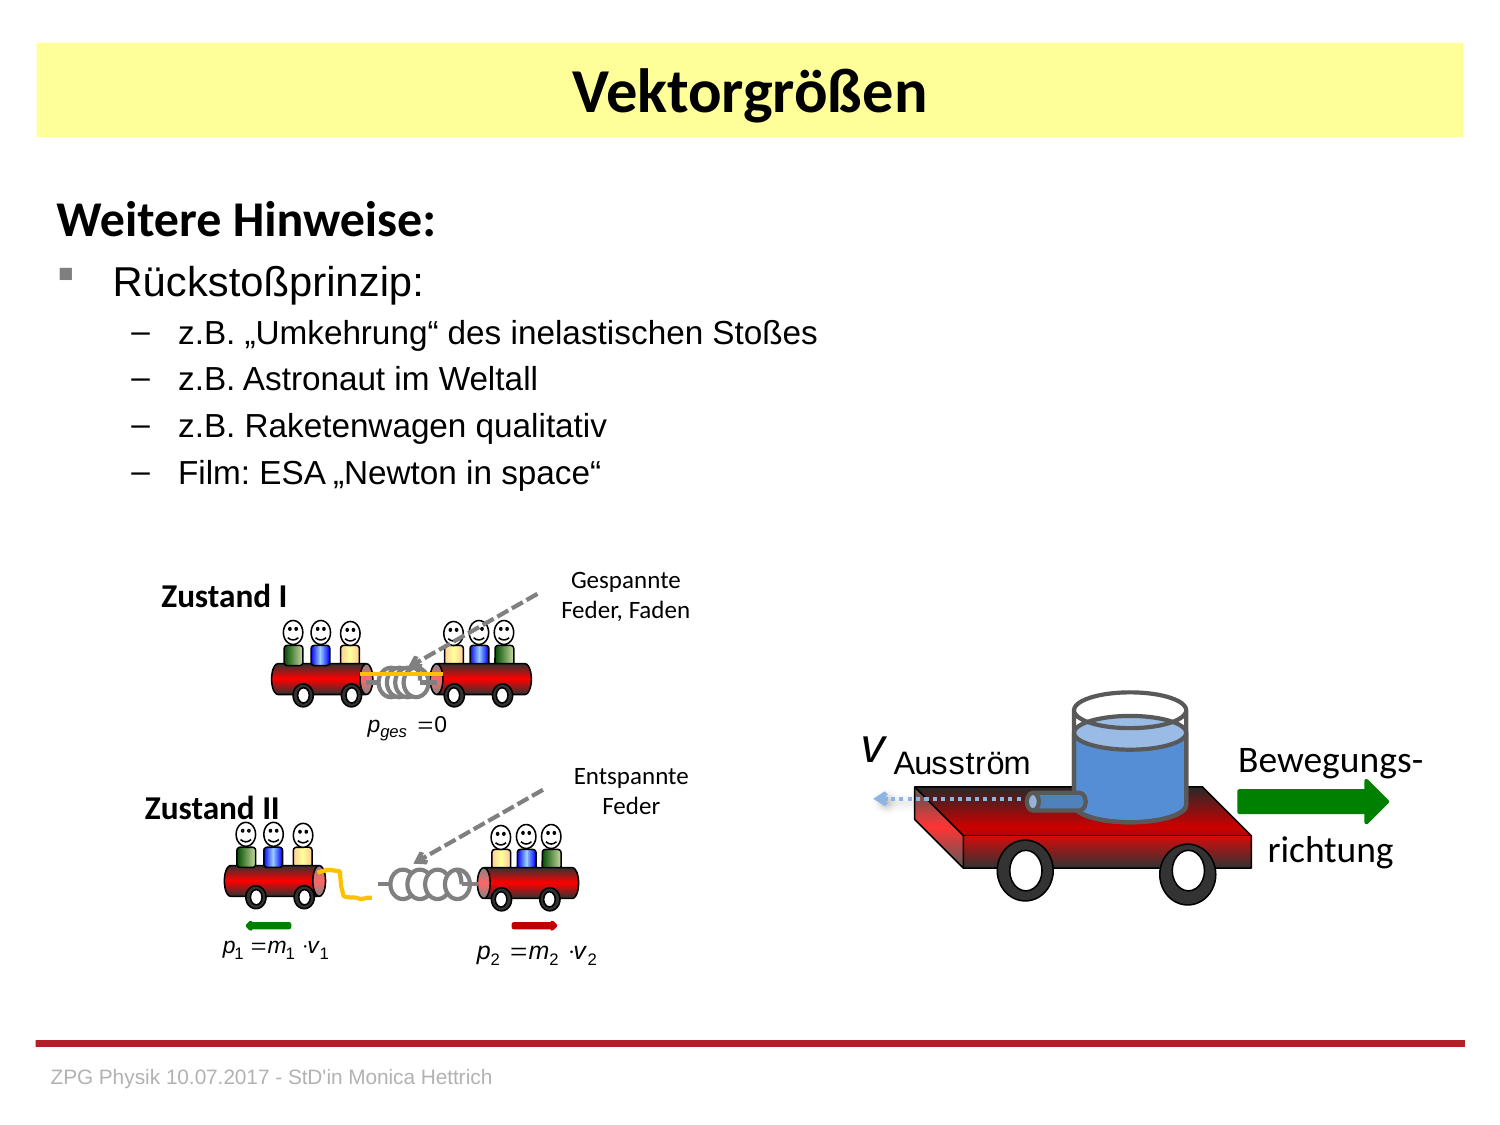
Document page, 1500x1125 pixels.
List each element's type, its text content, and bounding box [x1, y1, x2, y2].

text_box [58, 556, 715, 747]
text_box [46, 752, 721, 971]
footer ZPG Physik 10.07.2017 - StD'in Monica Hettrich [35, 1045, 768, 1106]
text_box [855, 692, 1441, 906]
list Weitere Hinweise: Rückstoßprinzip: z.B. „Umkehrung“ des inelastischen Stoßes z.B. Astronaut im Weltall z.B. Raketenwagen qualitativ Film: ESA „Newton in space“ [41, 178, 1459, 988]
title Vektorgrößen [41, 42, 1459, 149]
